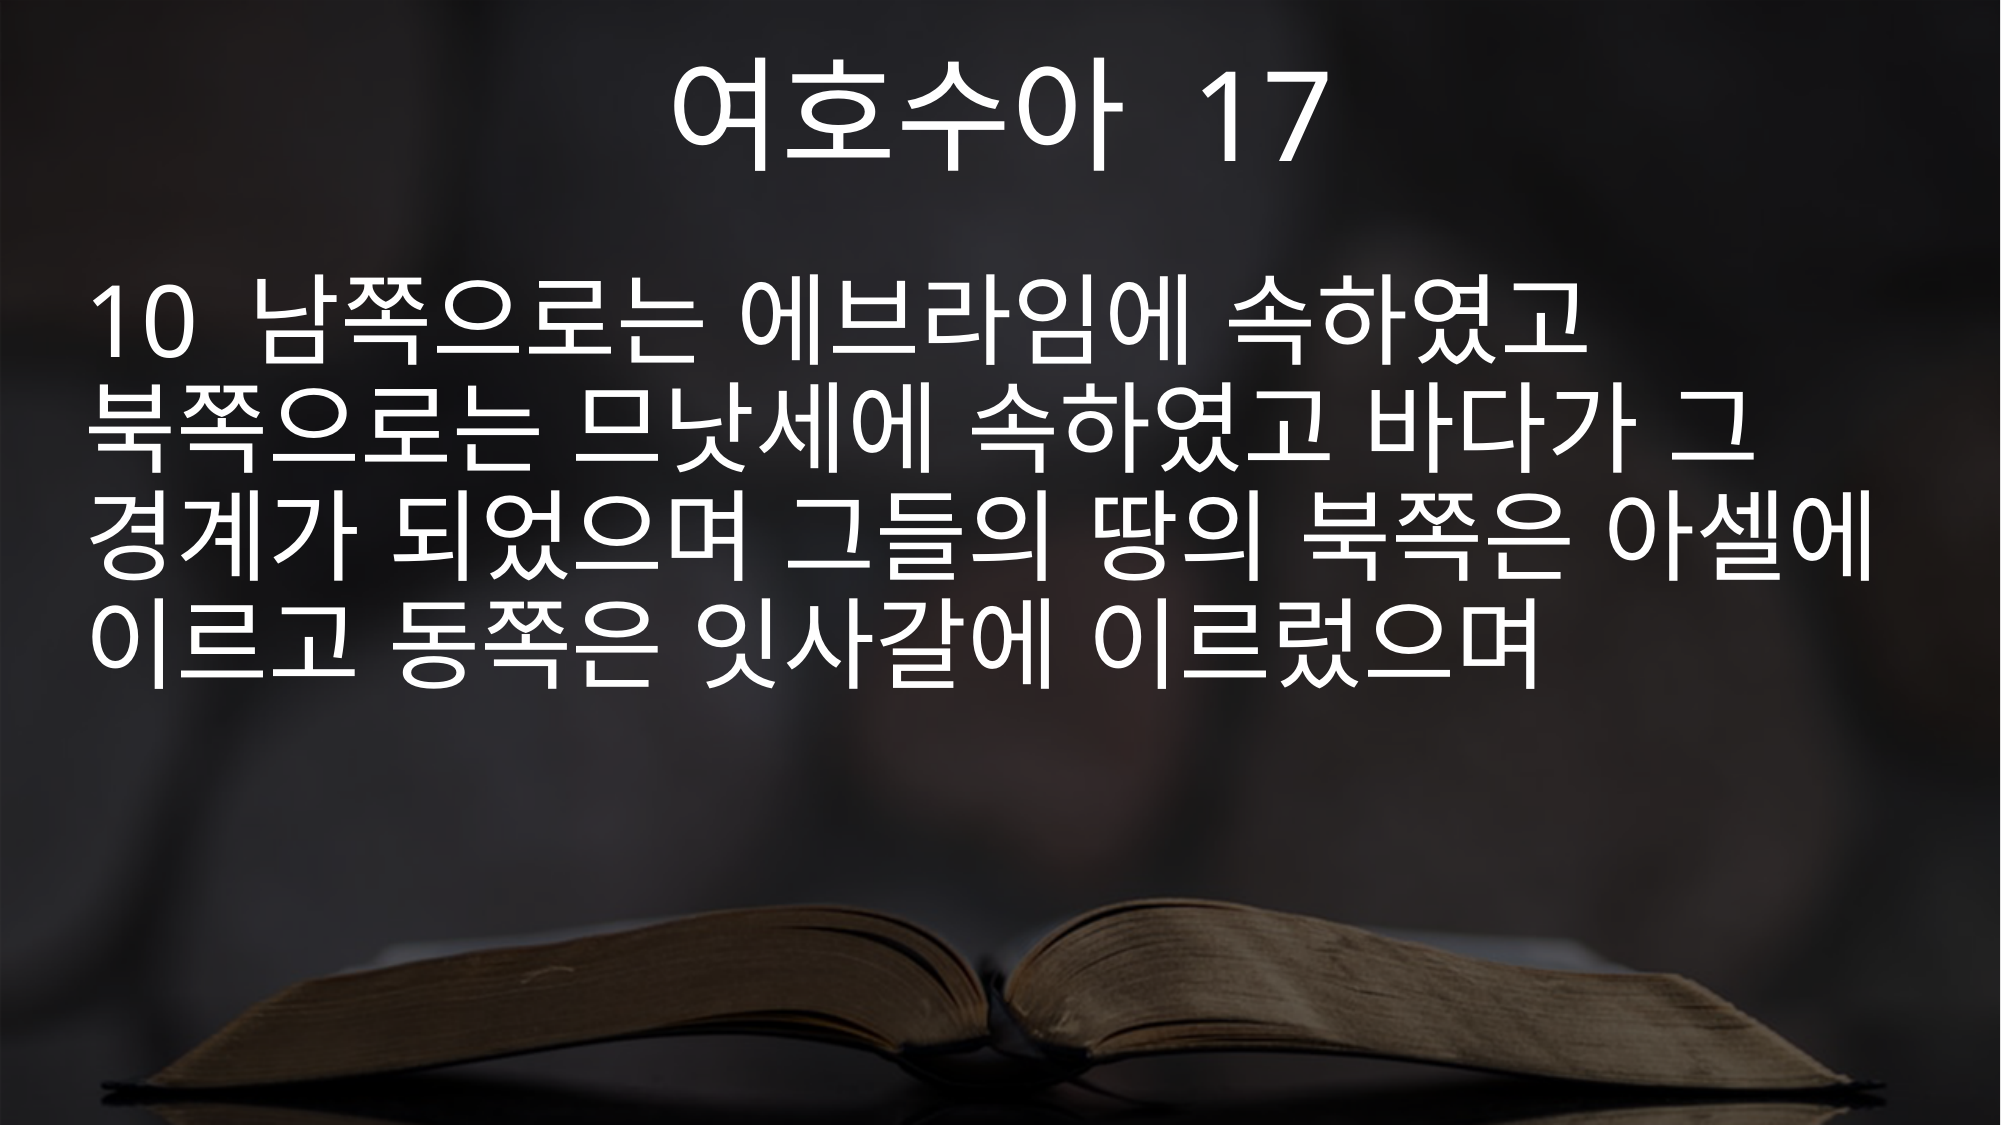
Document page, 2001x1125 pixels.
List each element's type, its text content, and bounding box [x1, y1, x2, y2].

footer 여호수아 17 [0, 32, 2000, 192]
list 10 남쪽으로는 에브라임에 속하였고 북쪽으로는 므낫세에 속하였고 바다가 그 경계가 되었으며 그들의 땅의 북쪽은 아셀에 이르고 동쪽은 잇사갈에 이르렀으며 [69, 263, 1953, 423]
picture [0, 0, 2001, 1125]
